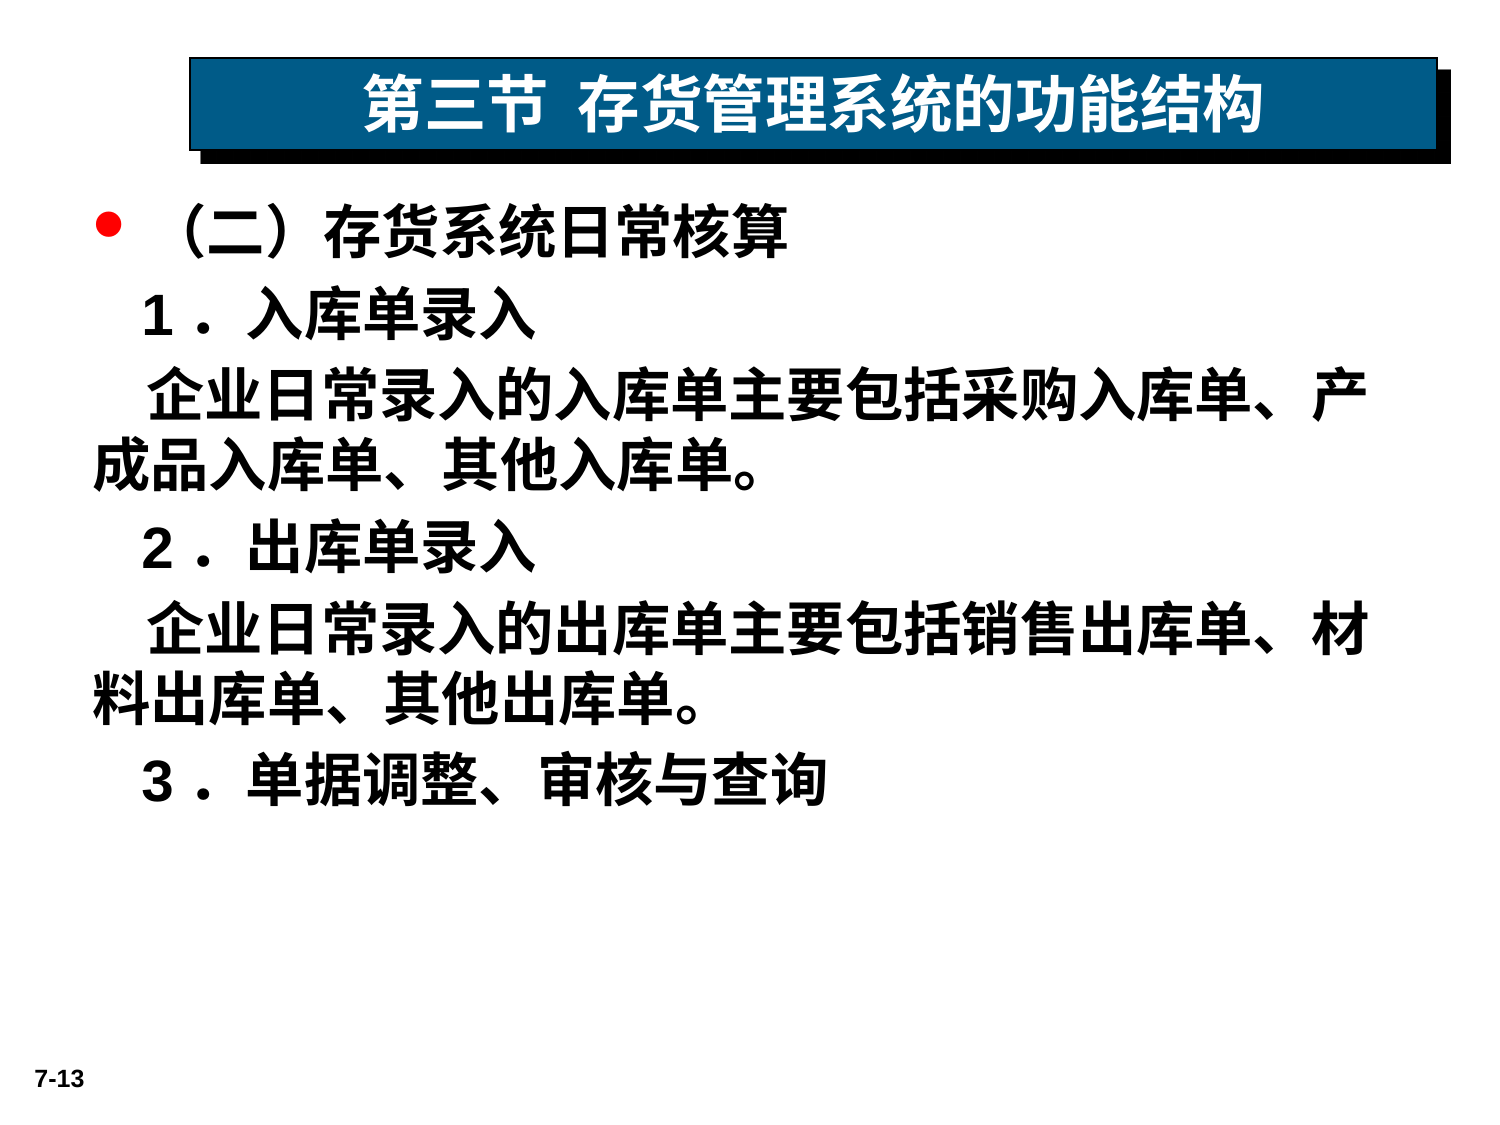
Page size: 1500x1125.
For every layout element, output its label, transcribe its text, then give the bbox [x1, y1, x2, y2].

title 第三节 存货管理系统的功能结构 [189, 57, 1438, 151]
list （二）存货系统日常核算 1．入库单录入 企业日常录入的入库单主要包括采购入库单、产成品入库单、其他入库单。 2．出库单录入 企业日常录入的出库单主要包括销售出库单、材料出库单、其他出库单。 3．单据调整、审核与查询 [62, 187, 1438, 976]
